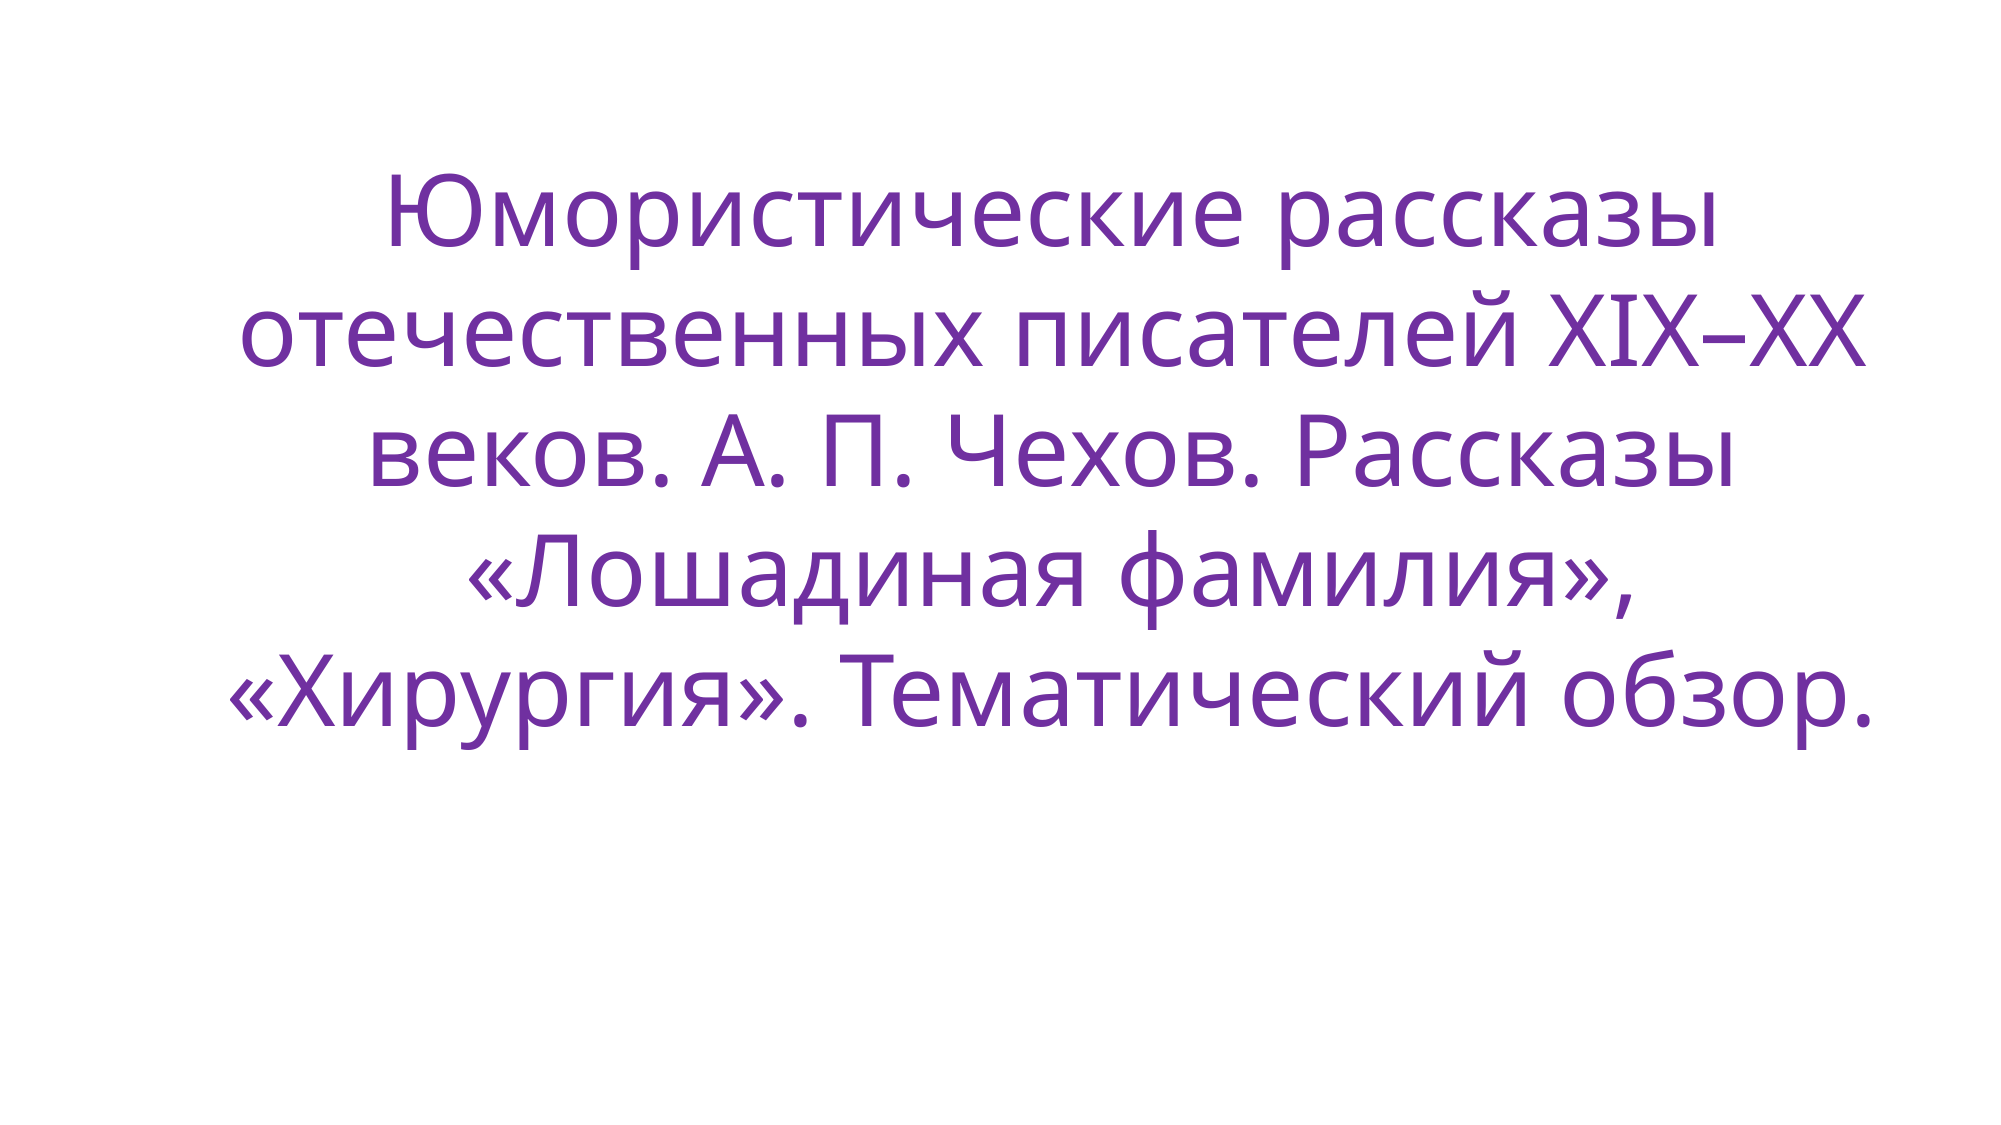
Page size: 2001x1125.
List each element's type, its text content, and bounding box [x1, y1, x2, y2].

text_box Юмористические рассказы отечественных писателей XIX–XX веков. А. П. Чехов. Рассказы «Лошадиная фамилия», «Хирургия». Тематический обзор. [190, 139, 1916, 754]
